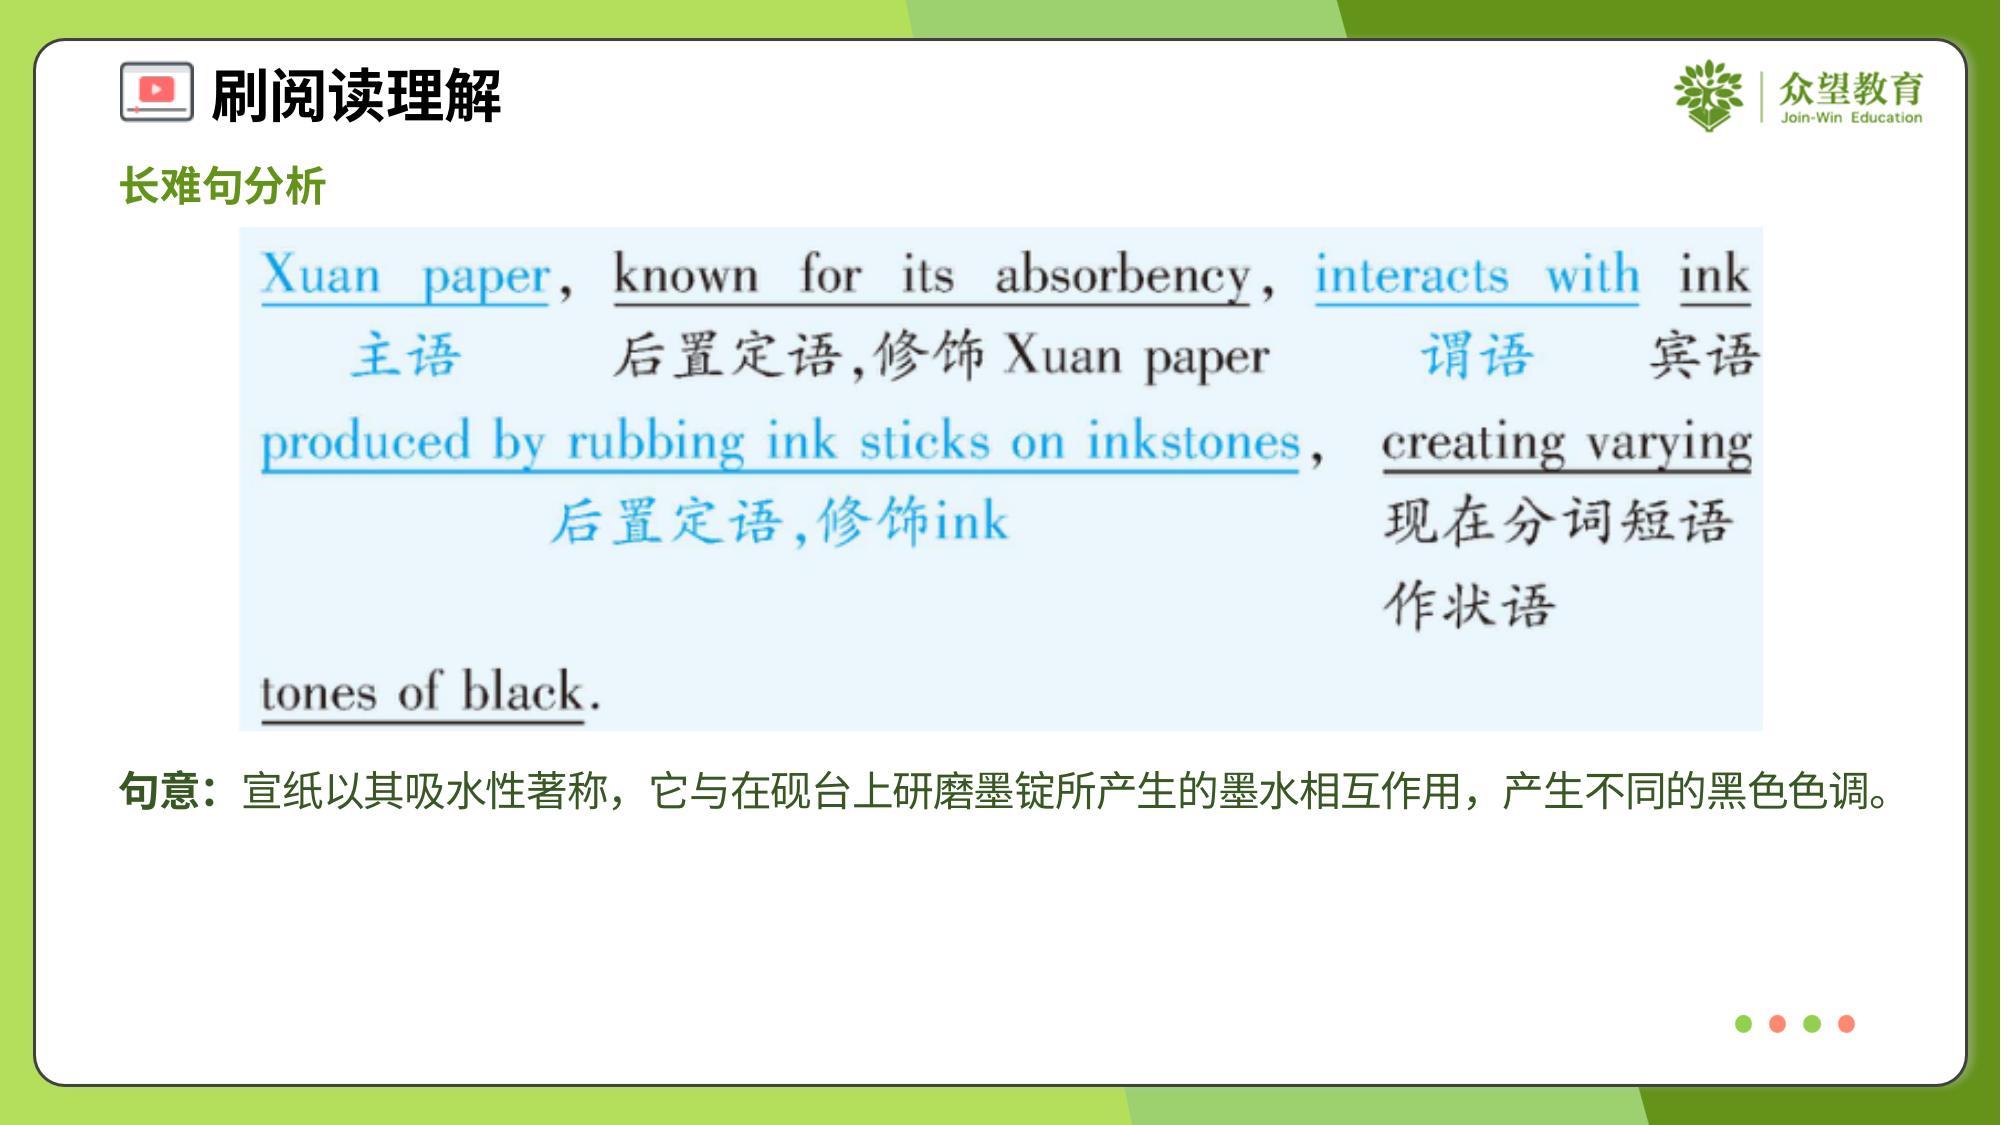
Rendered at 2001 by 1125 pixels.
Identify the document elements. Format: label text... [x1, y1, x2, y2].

text_box 长难句分析 [118, 147, 1883, 206]
text_box 句意：宣纸以其吸水性著称，它与在砚台上研磨墨锭所产生的墨水相互作用，产生不同的黑色色调。 [118, 752, 1925, 810]
picture [0, 0, 2000, 1125]
